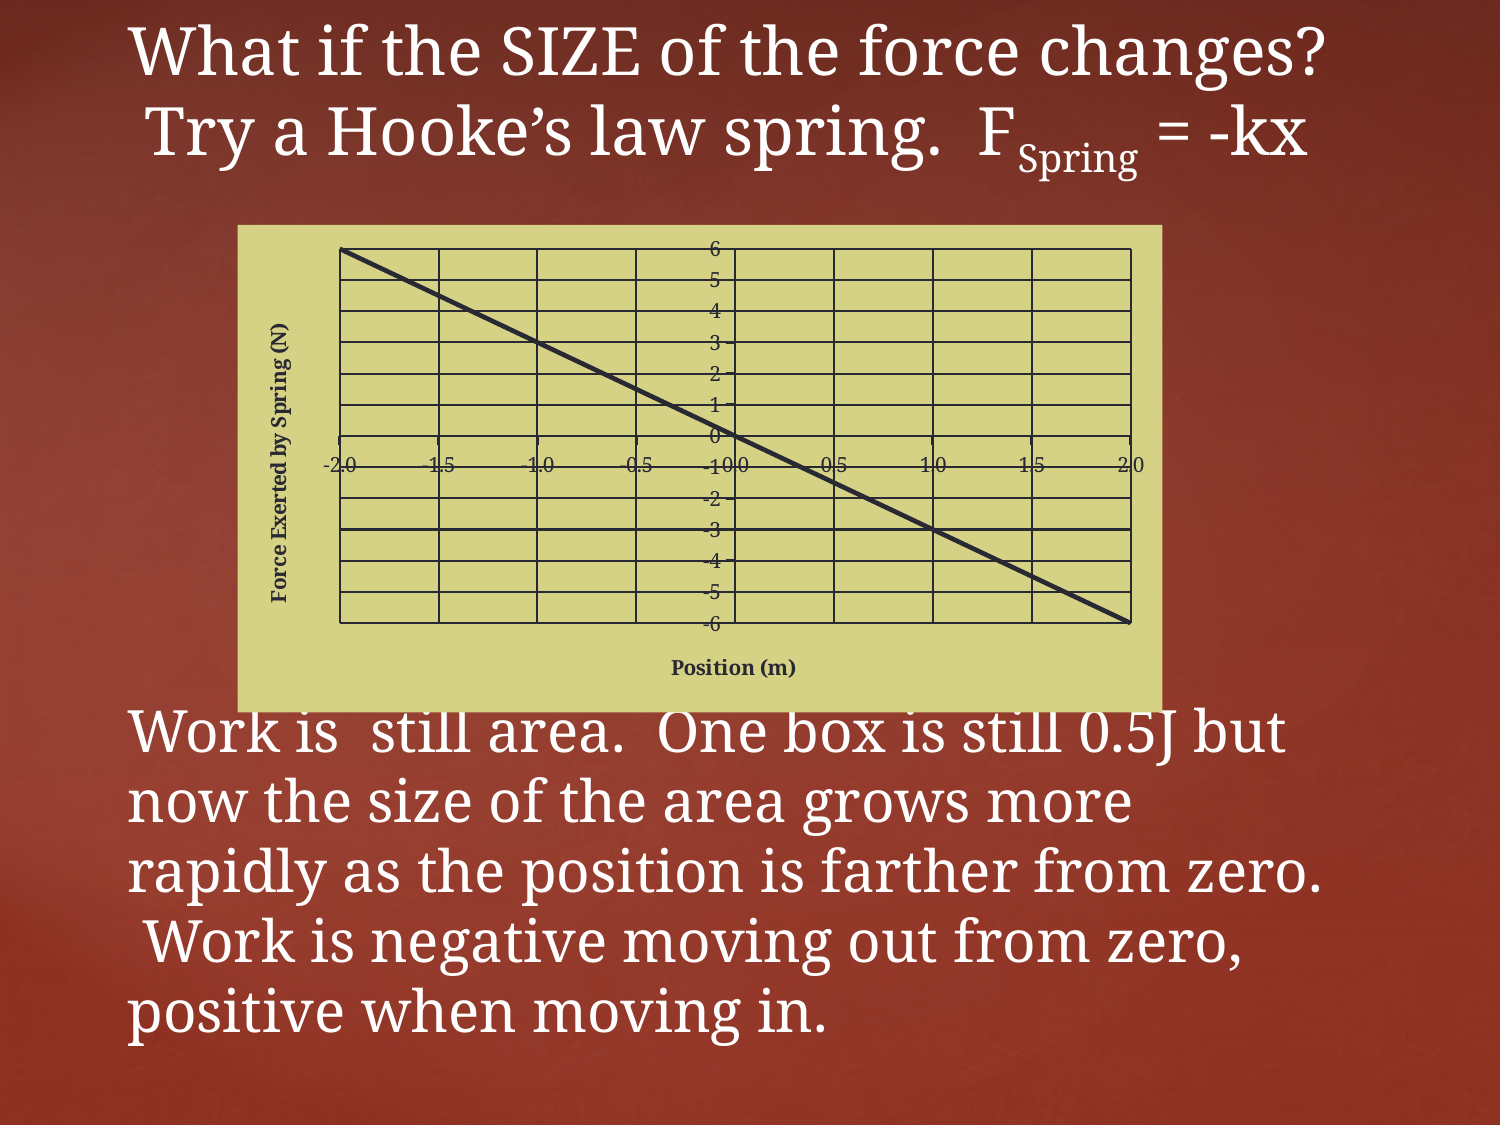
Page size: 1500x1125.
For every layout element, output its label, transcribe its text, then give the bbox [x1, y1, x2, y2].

title What if the SIZE of the force changes? Try a Hooke’s law spring. FSpring = -kx [112, 37, 1350, 188]
chart [236, 224, 1163, 713]
text_box Work is still area. One box is still 0.5J but now the size of the area grows more rapidly as the position is farther from zero. Work is negative moving out from zero, positive when moving in. [112, 762, 1350, 1052]
